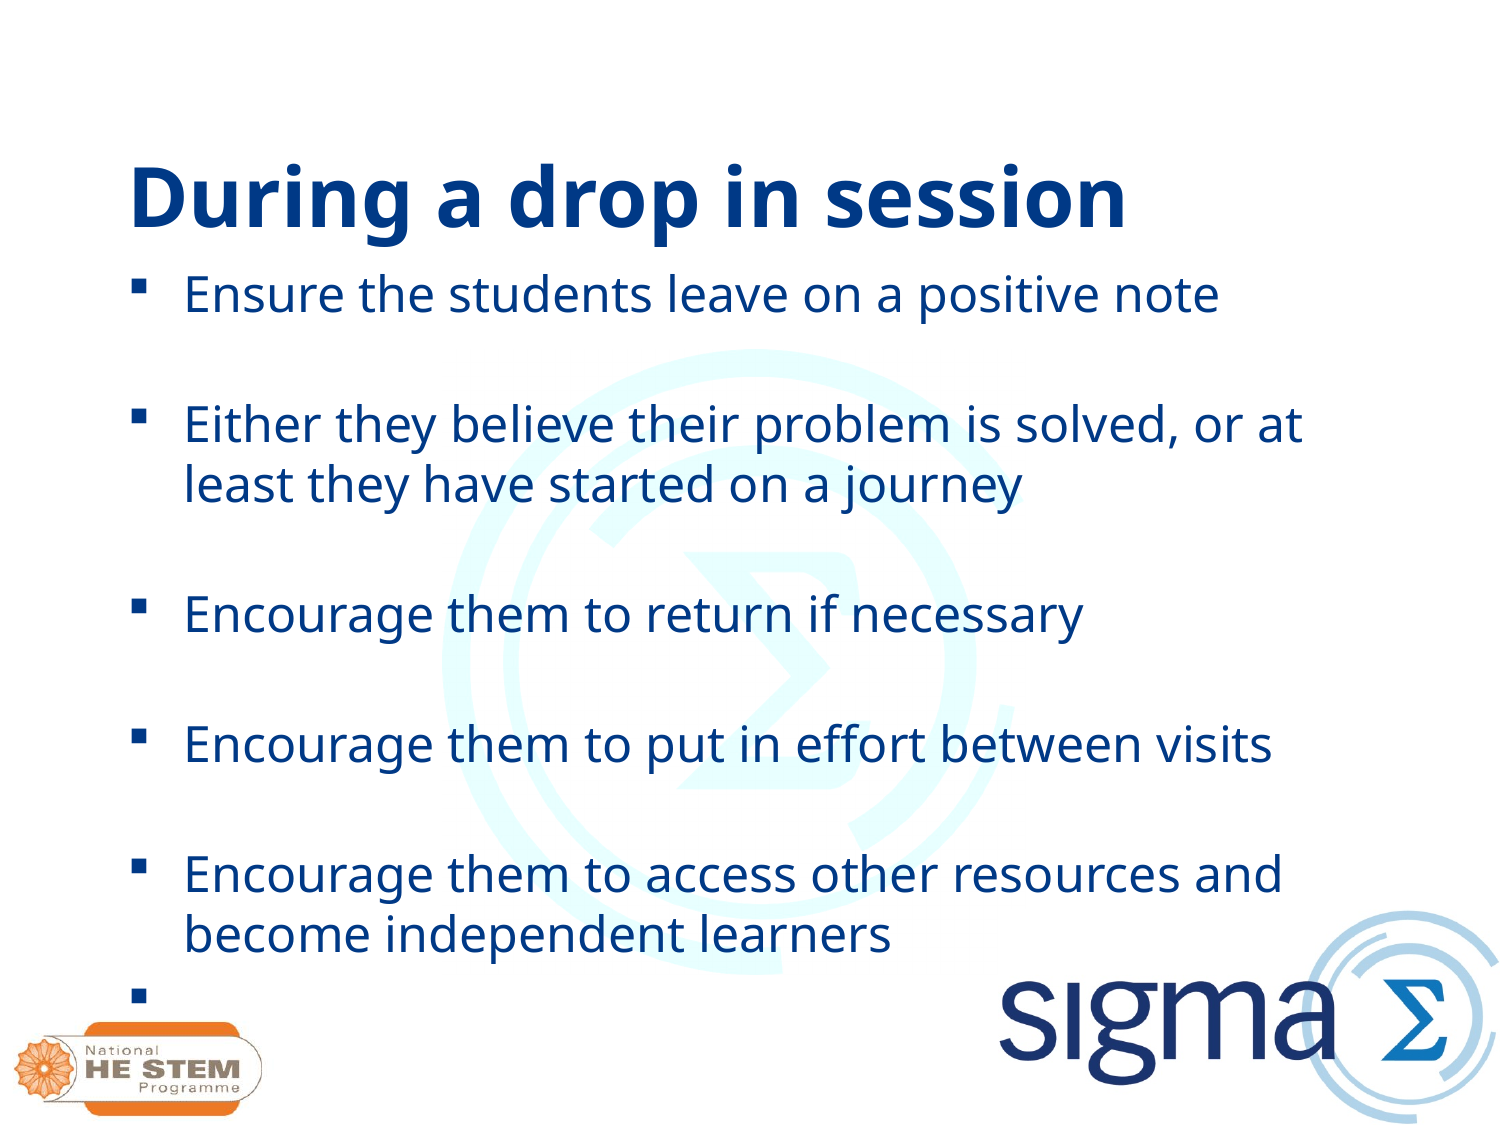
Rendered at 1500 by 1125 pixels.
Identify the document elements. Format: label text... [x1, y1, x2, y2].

picture [998, 909, 1500, 1125]
picture [0, 1008, 282, 1125]
title During a drop in session [112, 99, 1388, 255]
list Ensure the students leave on a positive note Either they believe their problem is solved, or at least they have started on a journey Encourage them to return if necessary Encourage them to put in effort between visits Encourage them to access other resources and become independent learners [112, 255, 1388, 1001]
